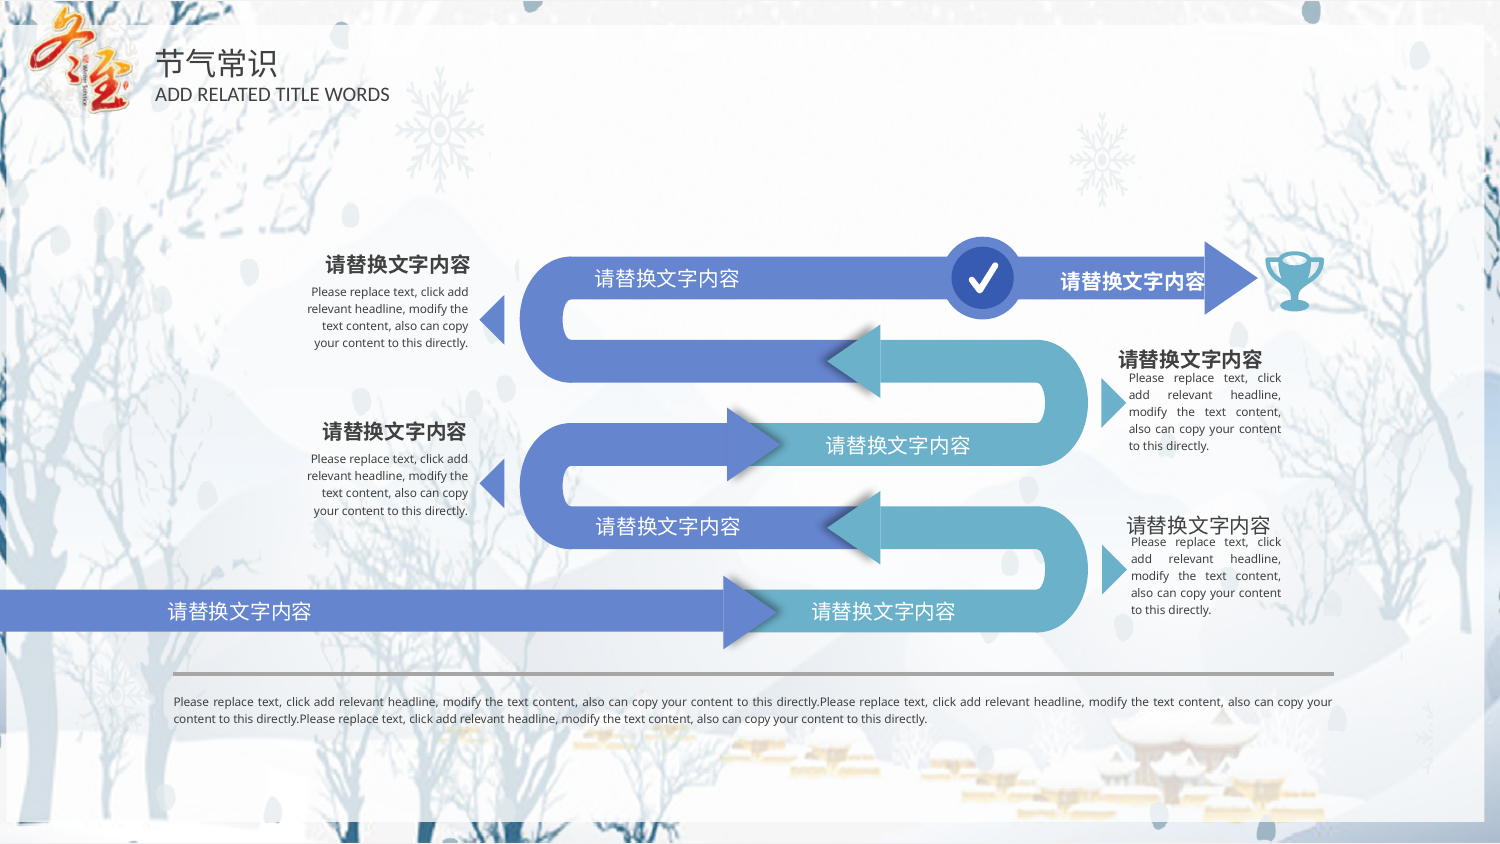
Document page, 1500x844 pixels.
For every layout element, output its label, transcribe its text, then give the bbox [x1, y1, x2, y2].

picture [0, 0, 1500, 843]
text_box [1258, 341, 1282, 454]
text_box 节气常识 [163, 38, 291, 74]
text_box ADD RELATED TITLE WORDS [163, 74, 402, 111]
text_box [1258, 507, 1282, 618]
text_box [1265, 251, 1325, 312]
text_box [0, 236, 1258, 650]
text_box Please replace text, click add relevant headline, modify the text content, also can copy your content to this directly.Please replace text, click add relevant headline, modify the text content, also can copy your content to this directly.Please replace text, click add relevant headline, modify the text content, also can copy your content to this directly. [173, 691, 1334, 726]
